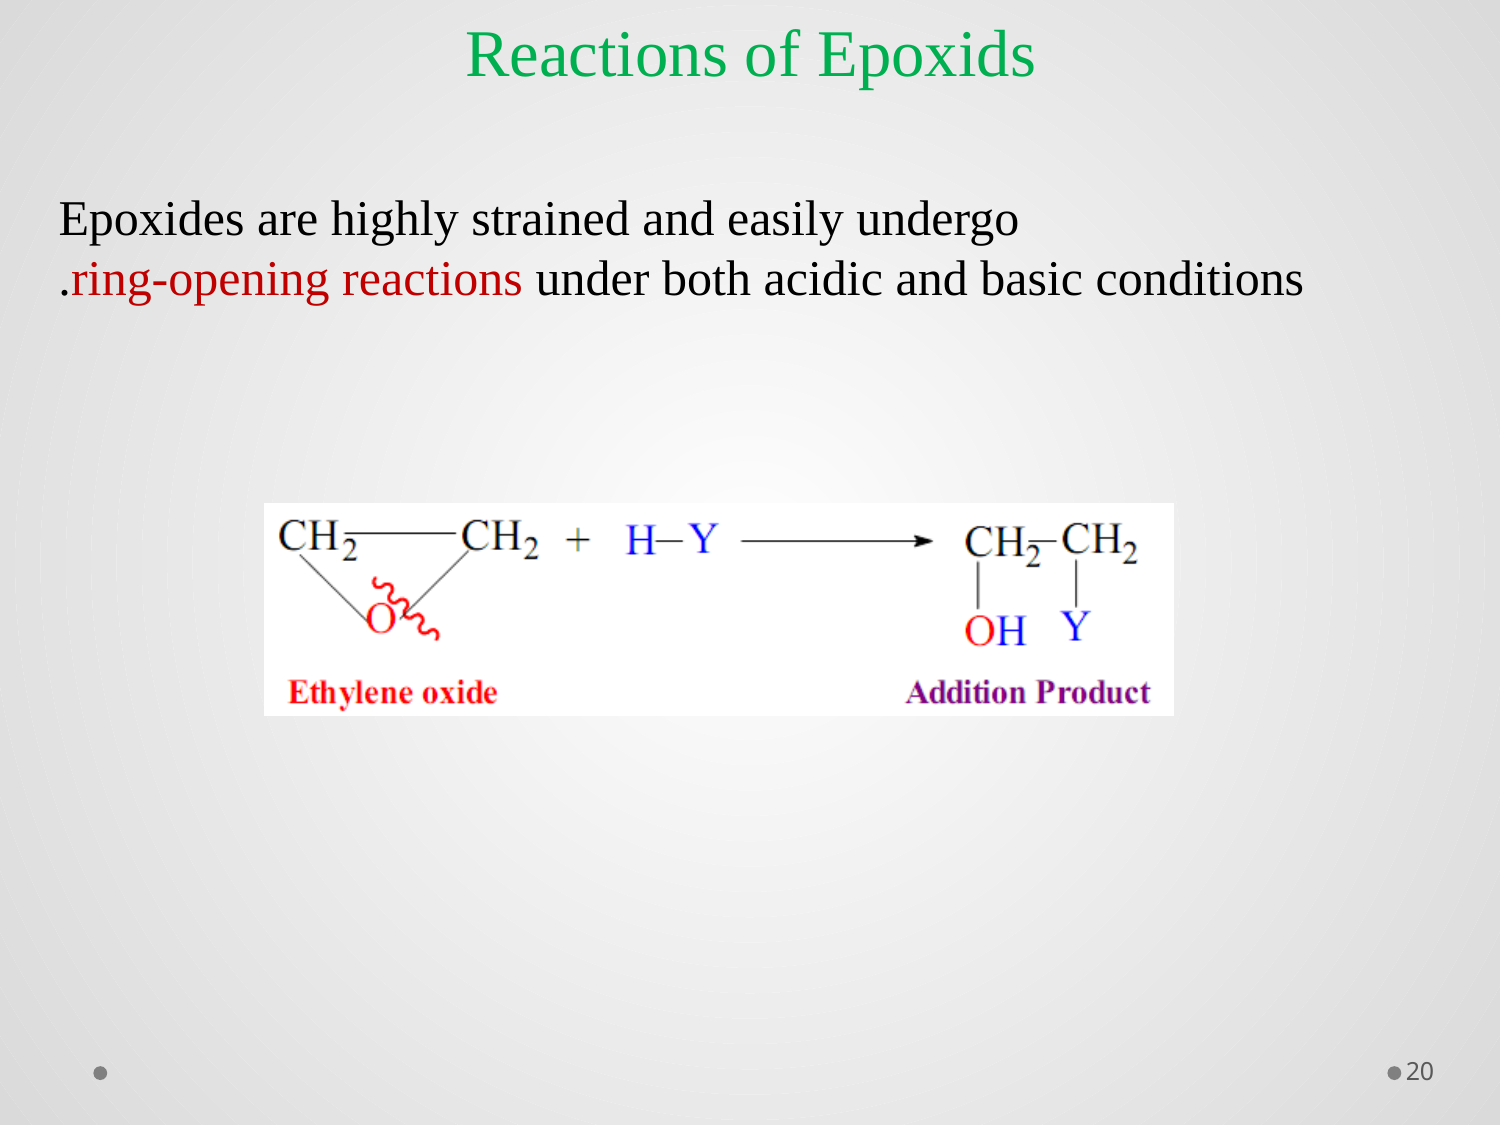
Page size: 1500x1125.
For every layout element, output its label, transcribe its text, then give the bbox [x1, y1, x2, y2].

picture [264, 503, 1175, 717]
text_box Epoxides are highly strained and easily undergo ring-opening reactions under both acidic and basic conditions. [31, 178, 1408, 313]
slide_number 20 [1401, 1042, 1494, 1103]
text_box Reactions of Epoxids [433, 2, 1052, 98]
